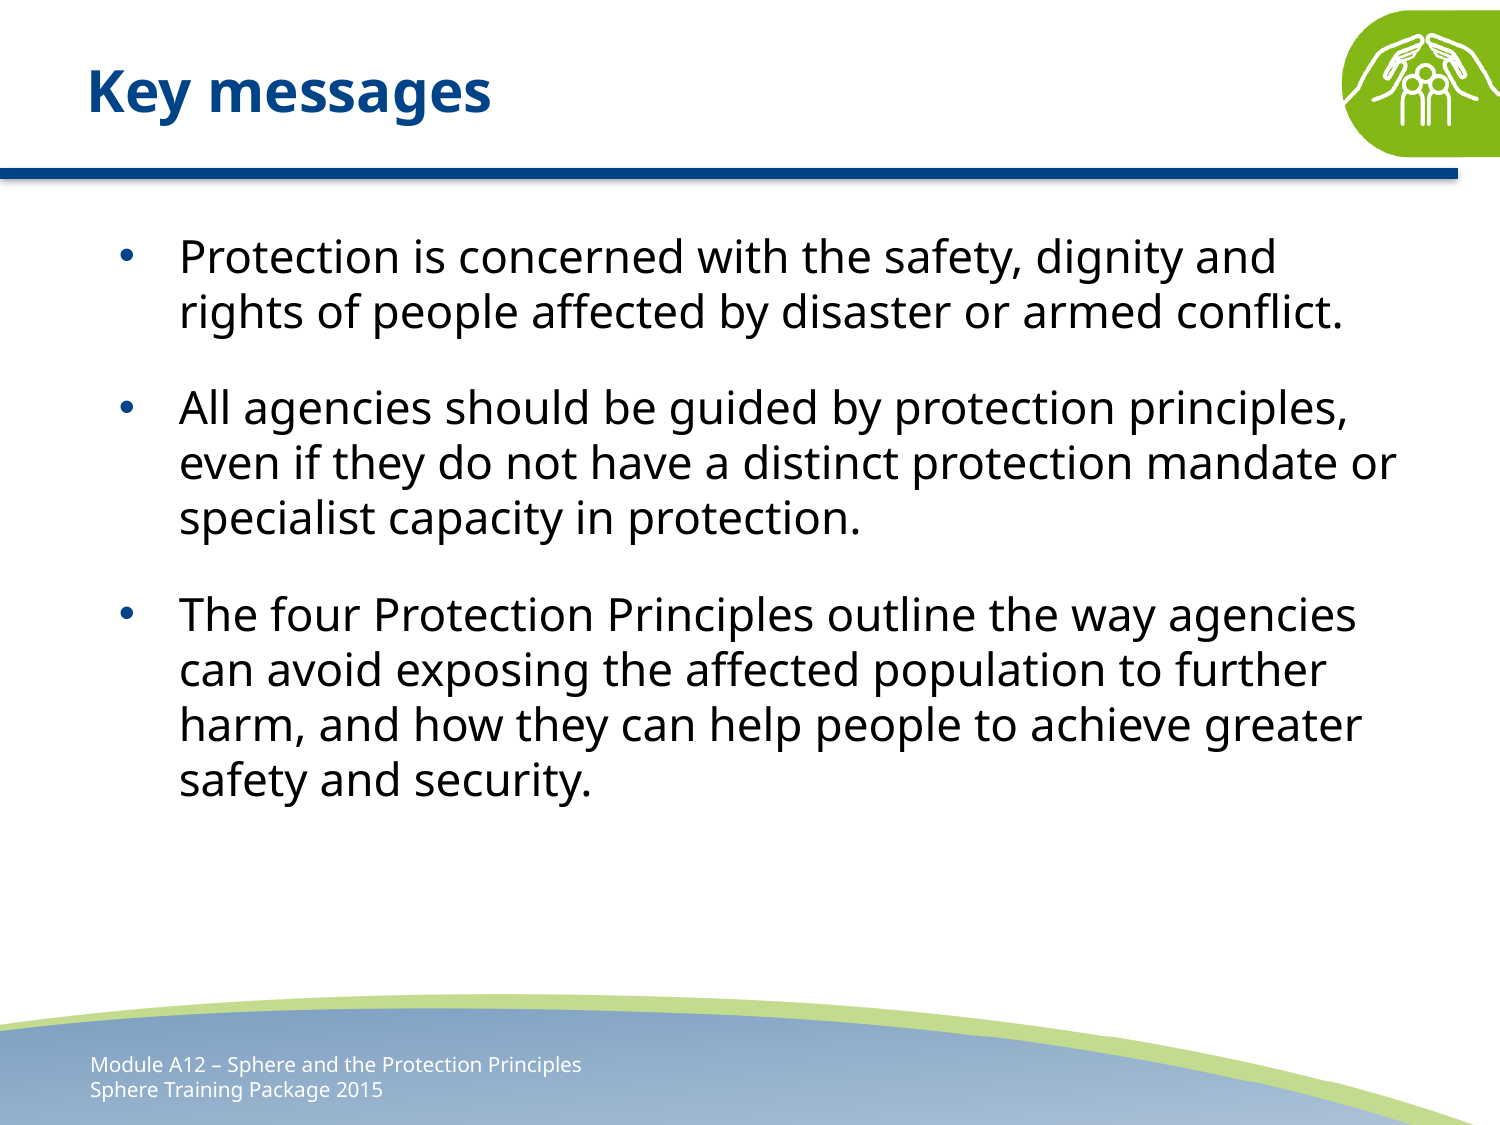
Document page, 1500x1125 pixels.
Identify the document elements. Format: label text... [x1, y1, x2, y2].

title Key messages [75, 0, 1335, 178]
list Protection is concerned with the safety, dignity and rights of people affected by disaster or armed conflict. All agencies should be guided by protection principles, even if they do not have a distinct protection mandate or specialist capacity in protection. The four Protection Principles outline the way agencies can avoid exposing the affected population to further harm, and how they can help people to achieve greater safety and security. [75, 219, 1425, 1005]
footer Module A12 – Sphere and the Protection Principles Sphere Training Package 2015 [75, 1046, 1072, 1107]
picture [0, 992, 1500, 1125]
picture [1335, 9, 1500, 158]
